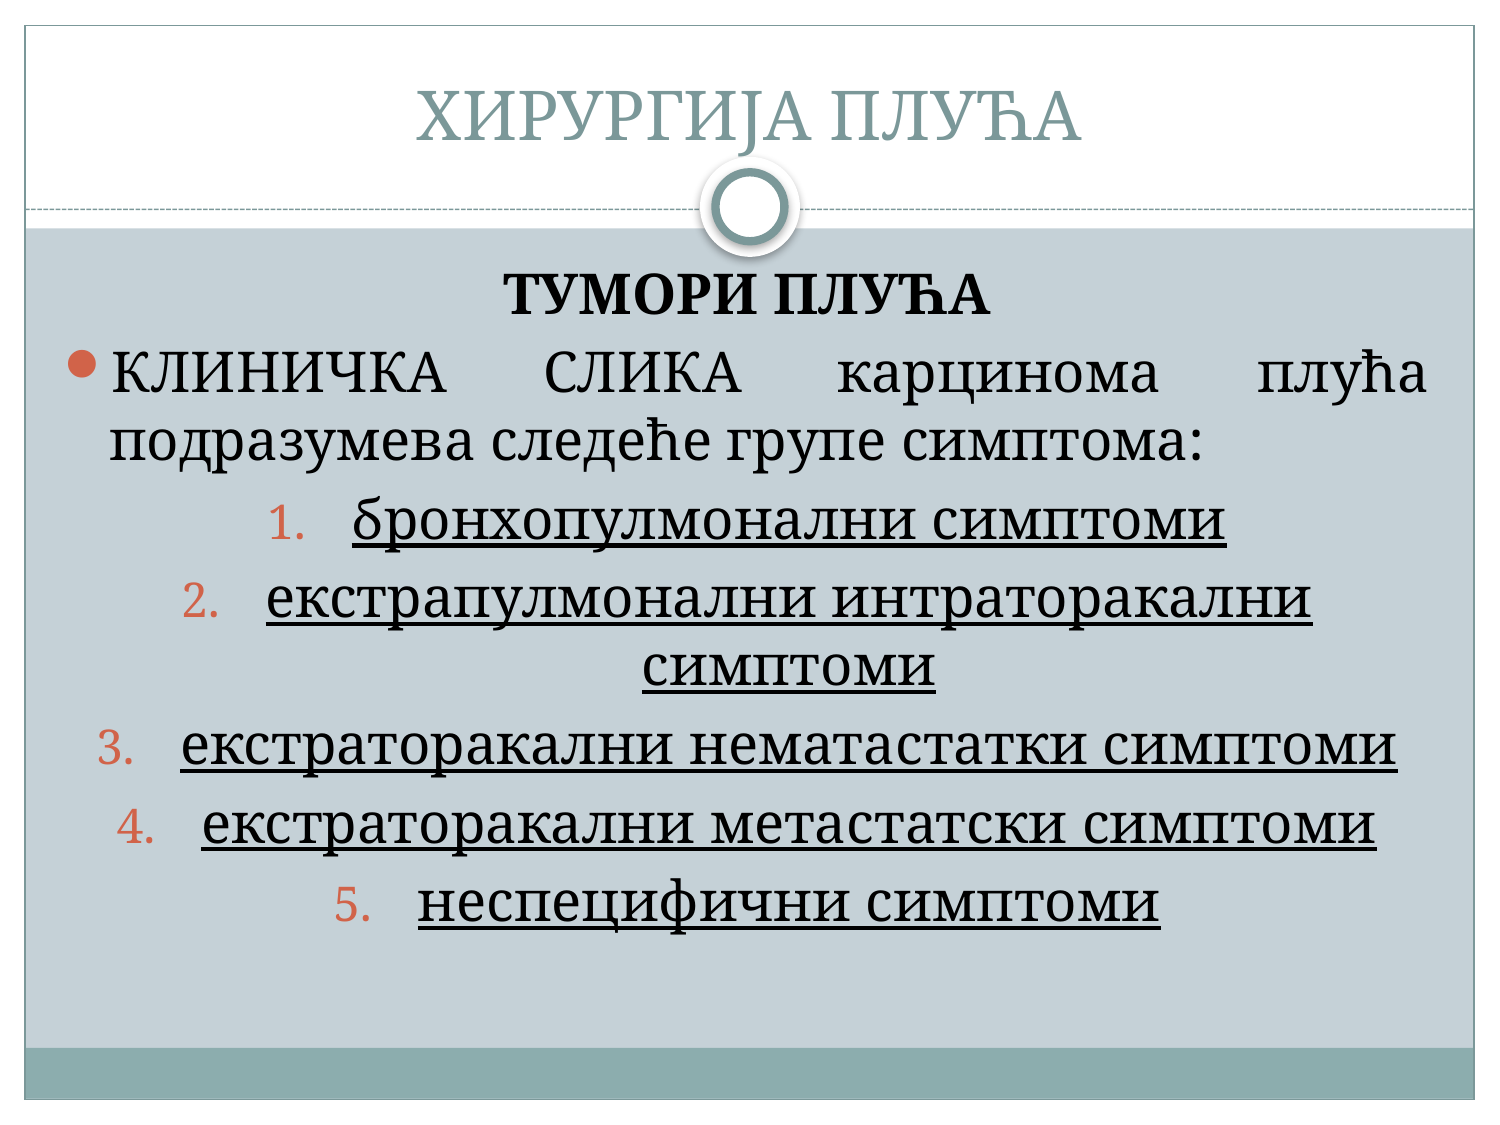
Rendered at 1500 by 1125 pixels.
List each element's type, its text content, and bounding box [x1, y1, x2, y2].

title ХИРУРГИЈА ПЛУЋА [49, 37, 1450, 162]
list ТУМОРИ ПЛУЋА КЛИНИЧКА СЛИКА карцинома плућа подразумева следеће групе симптома: бронхопулмонални симптоми екстрапулмонални интраторакални симптоми екстраторакални нематастатки симптоми екстраторакални метастатски симптоми неспецифични симптоми [49, 250, 1445, 1001]
